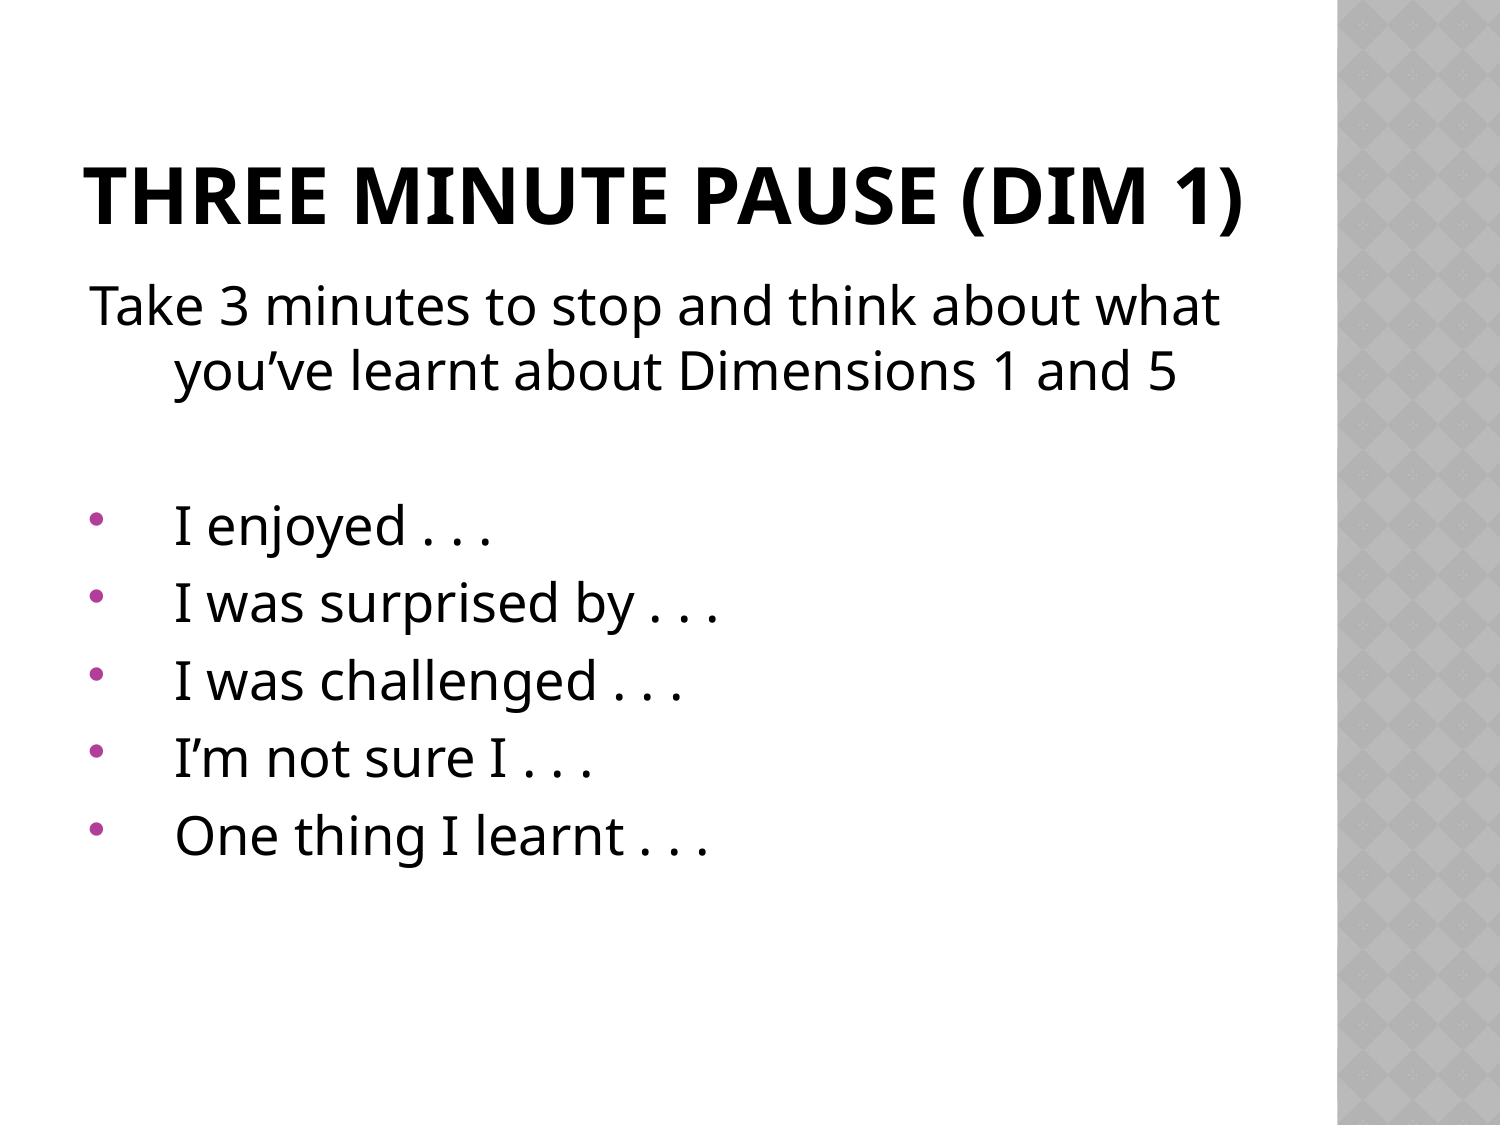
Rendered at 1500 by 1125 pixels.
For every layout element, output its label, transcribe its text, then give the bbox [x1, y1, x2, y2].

title Three Minute Pause (Dim 1) [75, 52, 1263, 240]
list Take 3 minutes to stop and think about what you’ve learnt about Dimensions 1 and 5 I enjoyed . . . I was surprised by . . . I was challenged . . . I’m not sure I . . . One thing I learnt . . . [75, 264, 1263, 1059]
